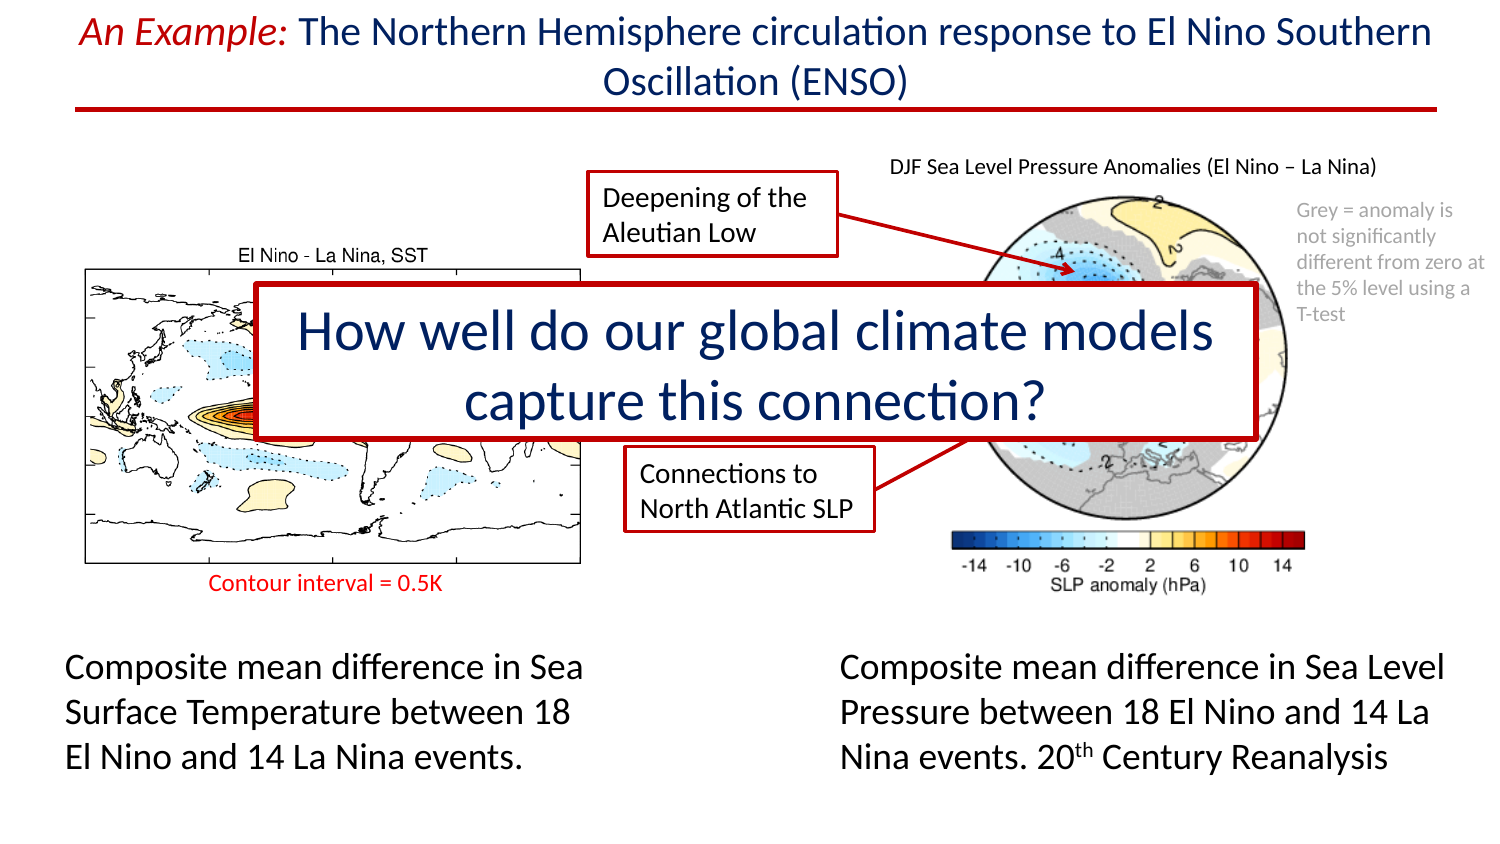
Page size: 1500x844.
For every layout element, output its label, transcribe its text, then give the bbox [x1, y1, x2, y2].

text_box Composite mean difference in Sea Surface Temperature between 18 El Nino and 14 La Nina events. [50, 634, 613, 785]
text_box Connections to North Atlantic SLP [624, 446, 875, 532]
text_box DJF Sea Level Pressure Anomalies (El Nino – La Nina) [874, 143, 1400, 187]
text_box An Example: The Northern Hemisphere circulation response to El Nino Southern Oscillation (ENSO) [12, 0, 1500, 112]
text_box [668, 439, 817, 446]
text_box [874, 409, 1026, 490]
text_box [77, 242, 585, 605]
text_box How well do our global climate models capture this connection? [590, 284, 944, 439]
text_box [837, 214, 1076, 273]
picture [940, 186, 1310, 608]
text_box Deepening of the Aleutian Low [588, 171, 838, 257]
text_box Composite mean difference in Sea Level Pressure between 18 El Nino and 14 La Nina events. 20th Century Reanalysis [825, 634, 1475, 785]
text_box Grey = anomaly is not significantly different from zero at the 5% level using a T-test [1301, 187, 1500, 334]
